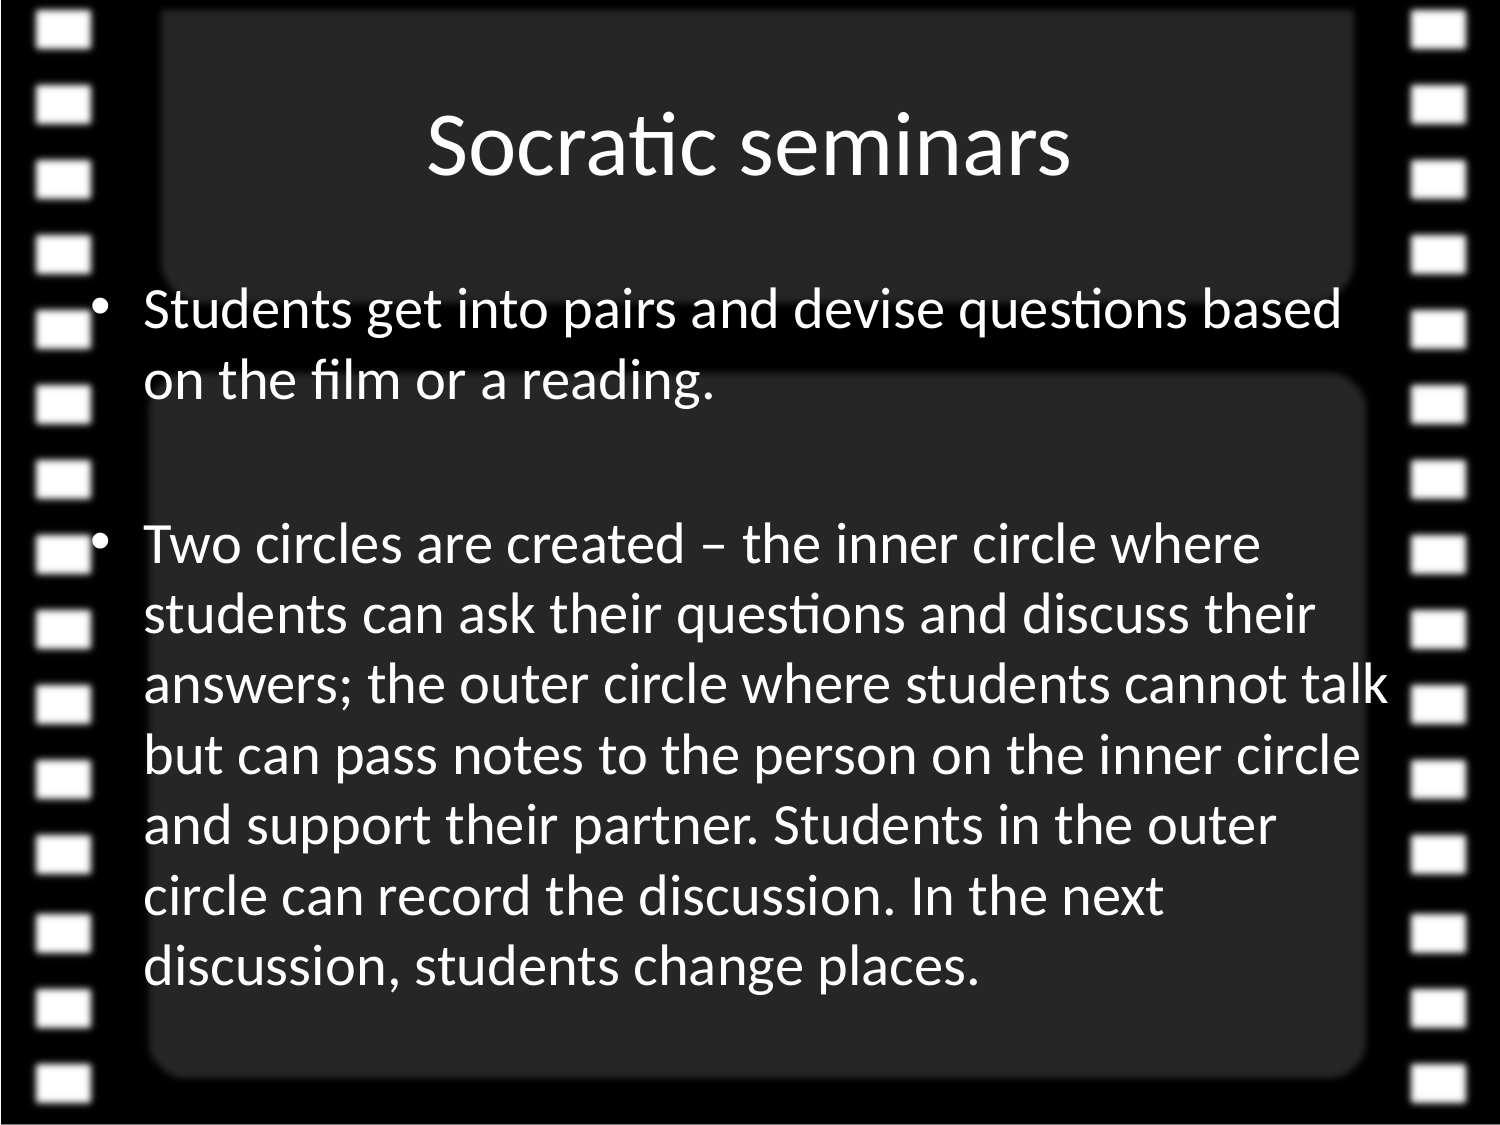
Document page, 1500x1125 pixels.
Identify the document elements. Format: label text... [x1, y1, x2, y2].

list Students get into pairs and devise questions based on the film or a reading. Two circles are created – the inner circle where students can ask their questions and discuss their answers; the outer circle where students cannot talk but can pass notes to the person on the inner circle and support their partner. Students in the outer circle can record the discussion. In the next discussion, students change places. [75, 262, 1425, 1005]
title Socratic seminars [75, 45, 1425, 233]
picture [0, 0, 1500, 1125]
